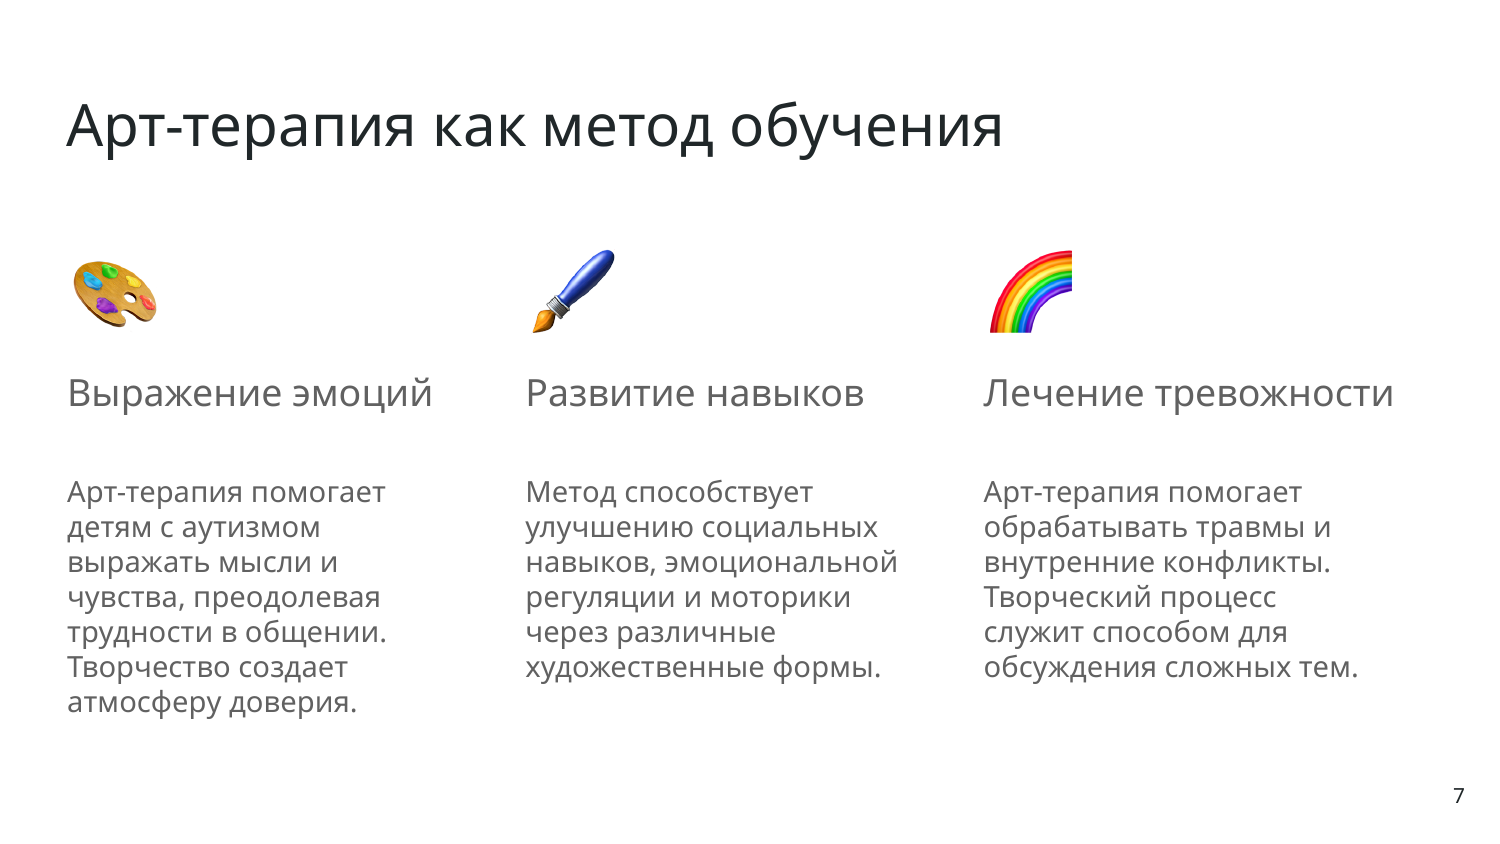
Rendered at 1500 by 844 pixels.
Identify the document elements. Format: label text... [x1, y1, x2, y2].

slide_number ‹#› [1389, 764, 1480, 830]
text_box Арт-терапия помогает детям с аутизмом выражать мысли и чувства, преодолевая трудности в общении. Творчество создает атмосферу доверия. [52, 458, 469, 667]
text_box Развитие навыков [510, 354, 968, 417]
title Арт-терапия как метод обучения [51, 72, 1449, 167]
text_box Выражение эмоций [52, 354, 510, 417]
text_box Лечение тревожности [968, 354, 1428, 417]
picture [72, 249, 157, 334]
text_box Арт-терапия помогает обрабатывать травмы и внутренние конфликты. Творческий процесс служит способом для обсуждения сложных тем. [968, 458, 1386, 667]
picture [989, 249, 1074, 334]
text_box Метод способствует улучшению социальных навыков, эмоциональной регуляции и моторики через различные художественные формы. [510, 458, 927, 667]
picture [530, 249, 615, 334]
